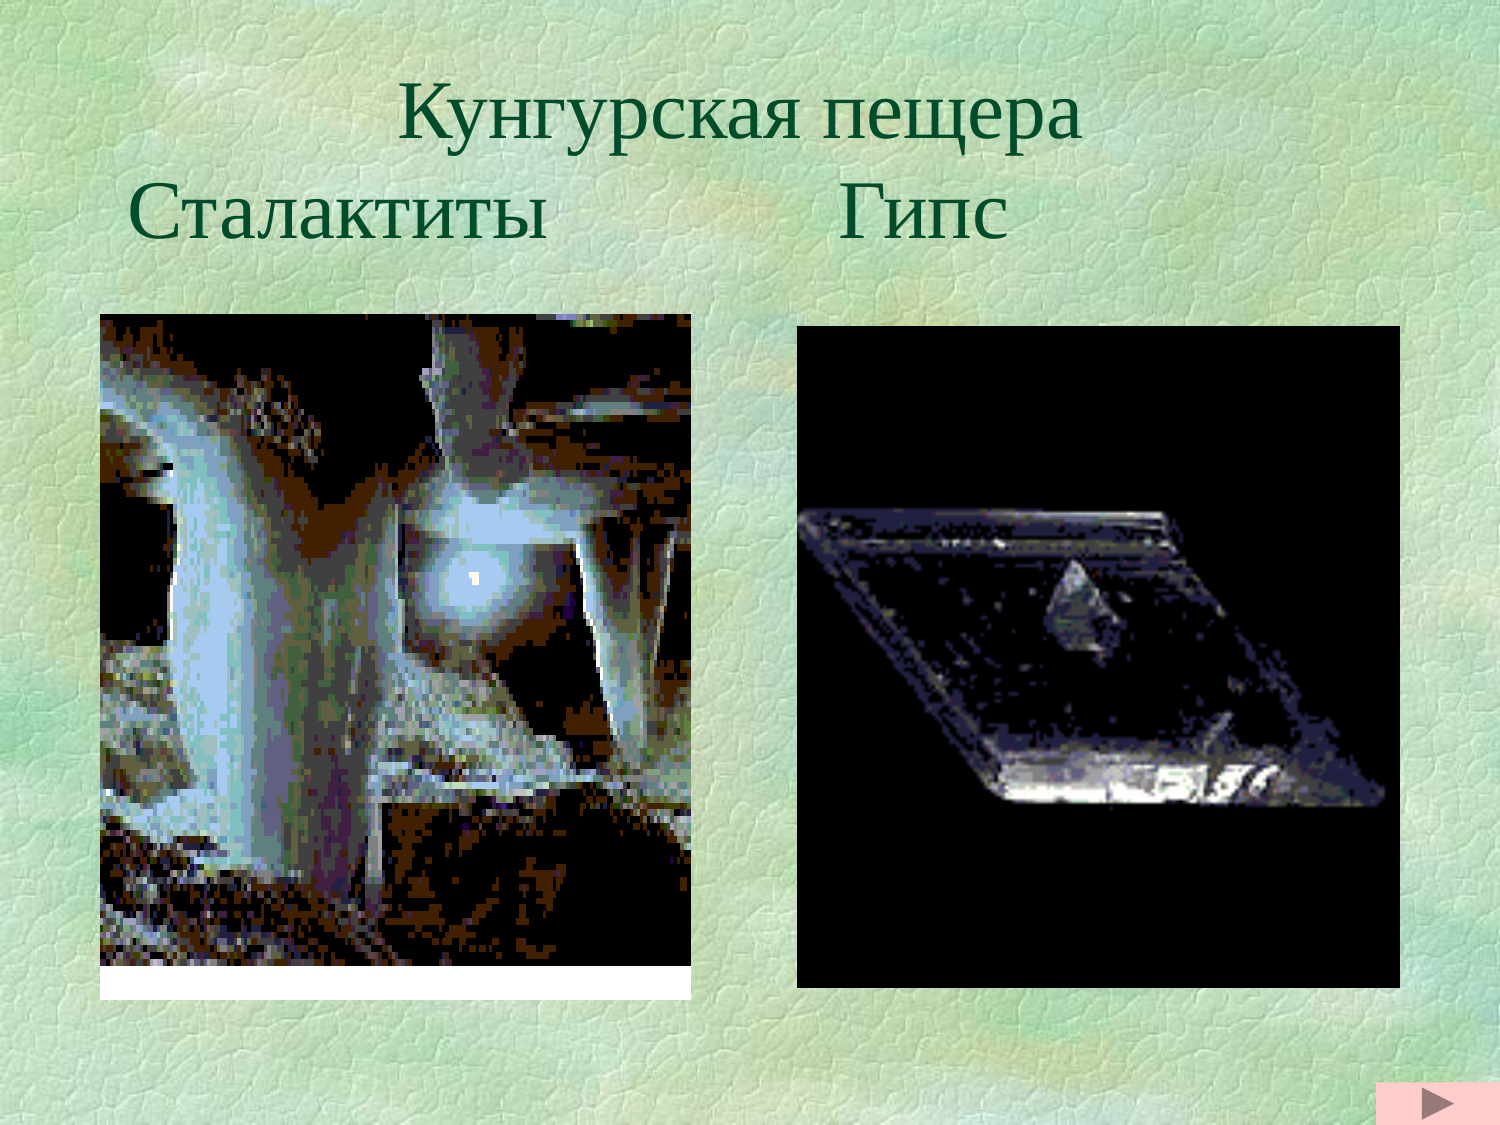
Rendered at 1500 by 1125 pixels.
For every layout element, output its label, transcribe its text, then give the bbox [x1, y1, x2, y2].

title Кунгурская пещера Сталактиты Гипс [112, 74, 1388, 263]
picture [0, 0, 1500, 1125]
text_box [1376, 1082, 1500, 1125]
